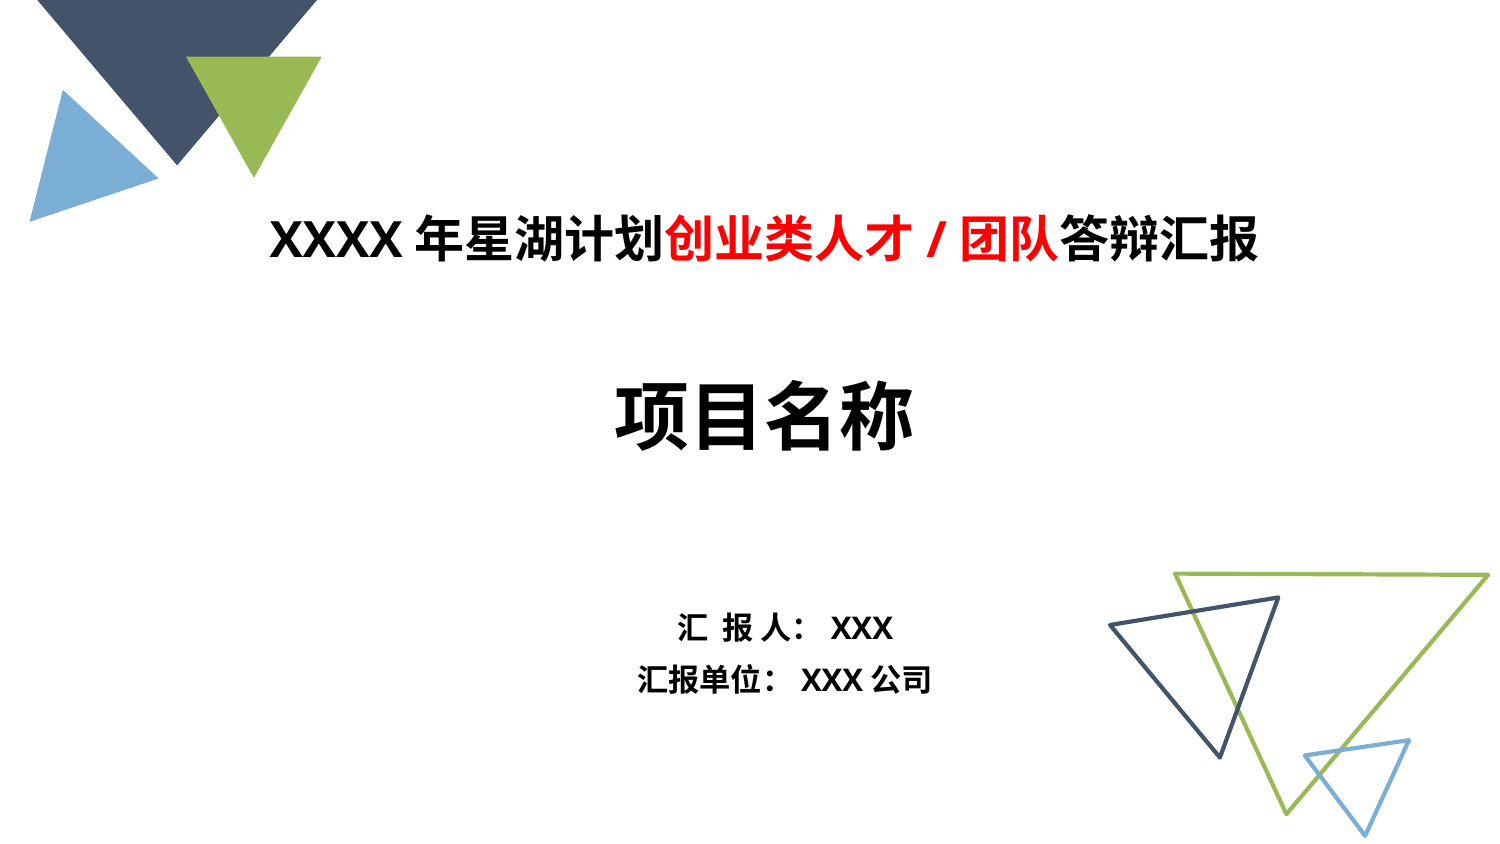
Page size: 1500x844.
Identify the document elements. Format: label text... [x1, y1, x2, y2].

text_box [1302, 738, 1411, 838]
text_box [1108, 595, 1281, 760]
text_box [184, 54, 324, 180]
text_box 项目名称 [602, 346, 926, 466]
text_box [27, 87, 161, 224]
text_box 汇 报 人：XXX 汇报单位：XXX公司 [524, 587, 1046, 704]
text_box XXXX年星湖计划创业类人才/团队答辩汇报 [258, 201, 1271, 273]
text_box [35, 0, 319, 168]
text_box [1173, 571, 1491, 817]
